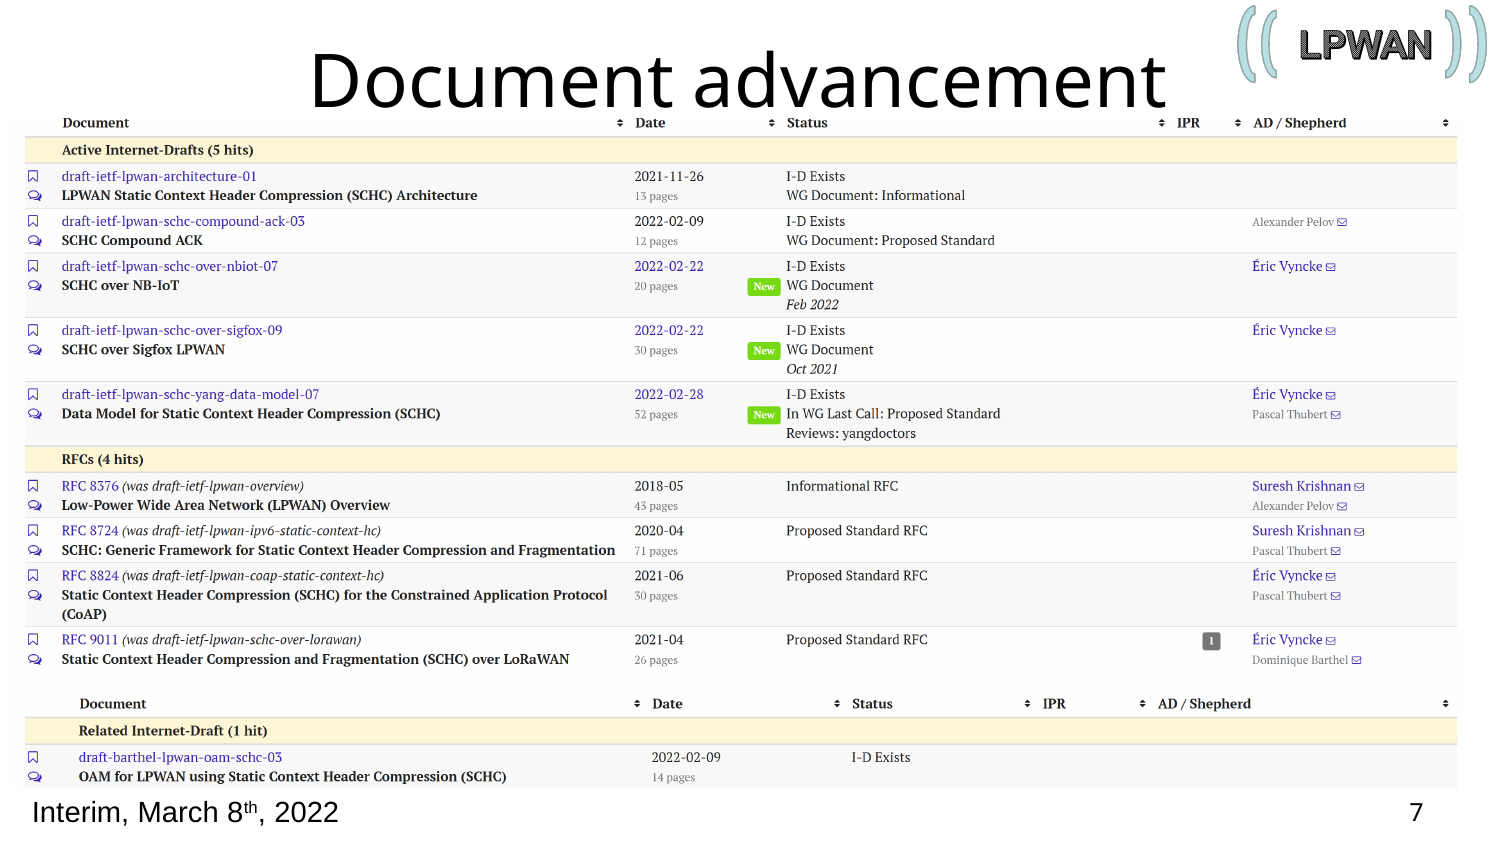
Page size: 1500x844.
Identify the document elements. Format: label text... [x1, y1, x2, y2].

picture [1237, 5, 1487, 83]
picture [9, 118, 1468, 791]
slide_number 7 [1358, 799, 1439, 837]
title Document advancement [63, 25, 1414, 117]
